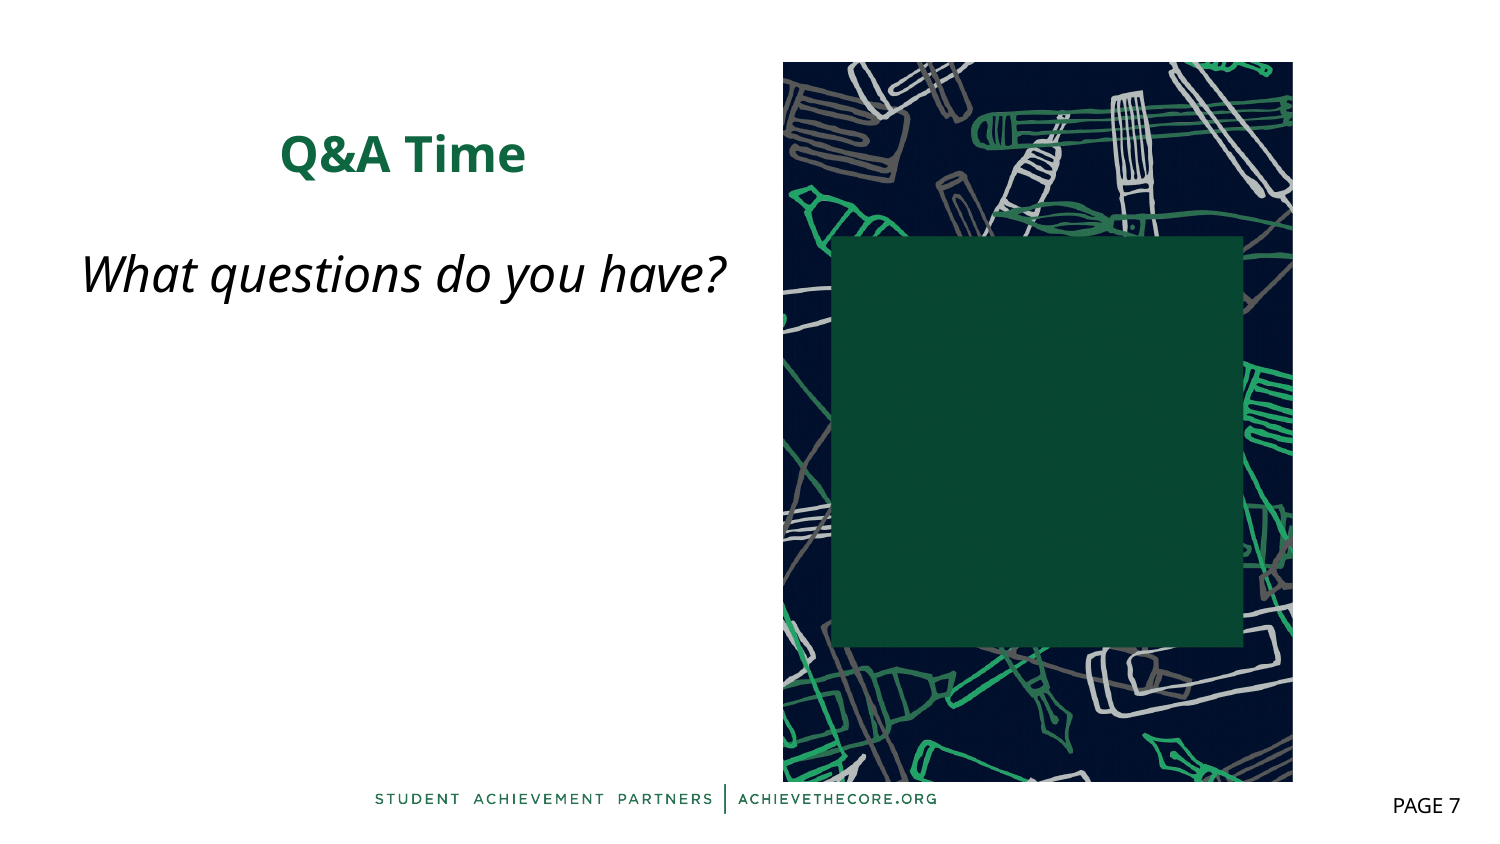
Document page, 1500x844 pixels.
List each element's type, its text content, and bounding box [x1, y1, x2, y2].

picture [783, 61, 1293, 782]
text_box Q&A Time What questions do you have? [56, 107, 750, 498]
picture [375, 784, 936, 814]
